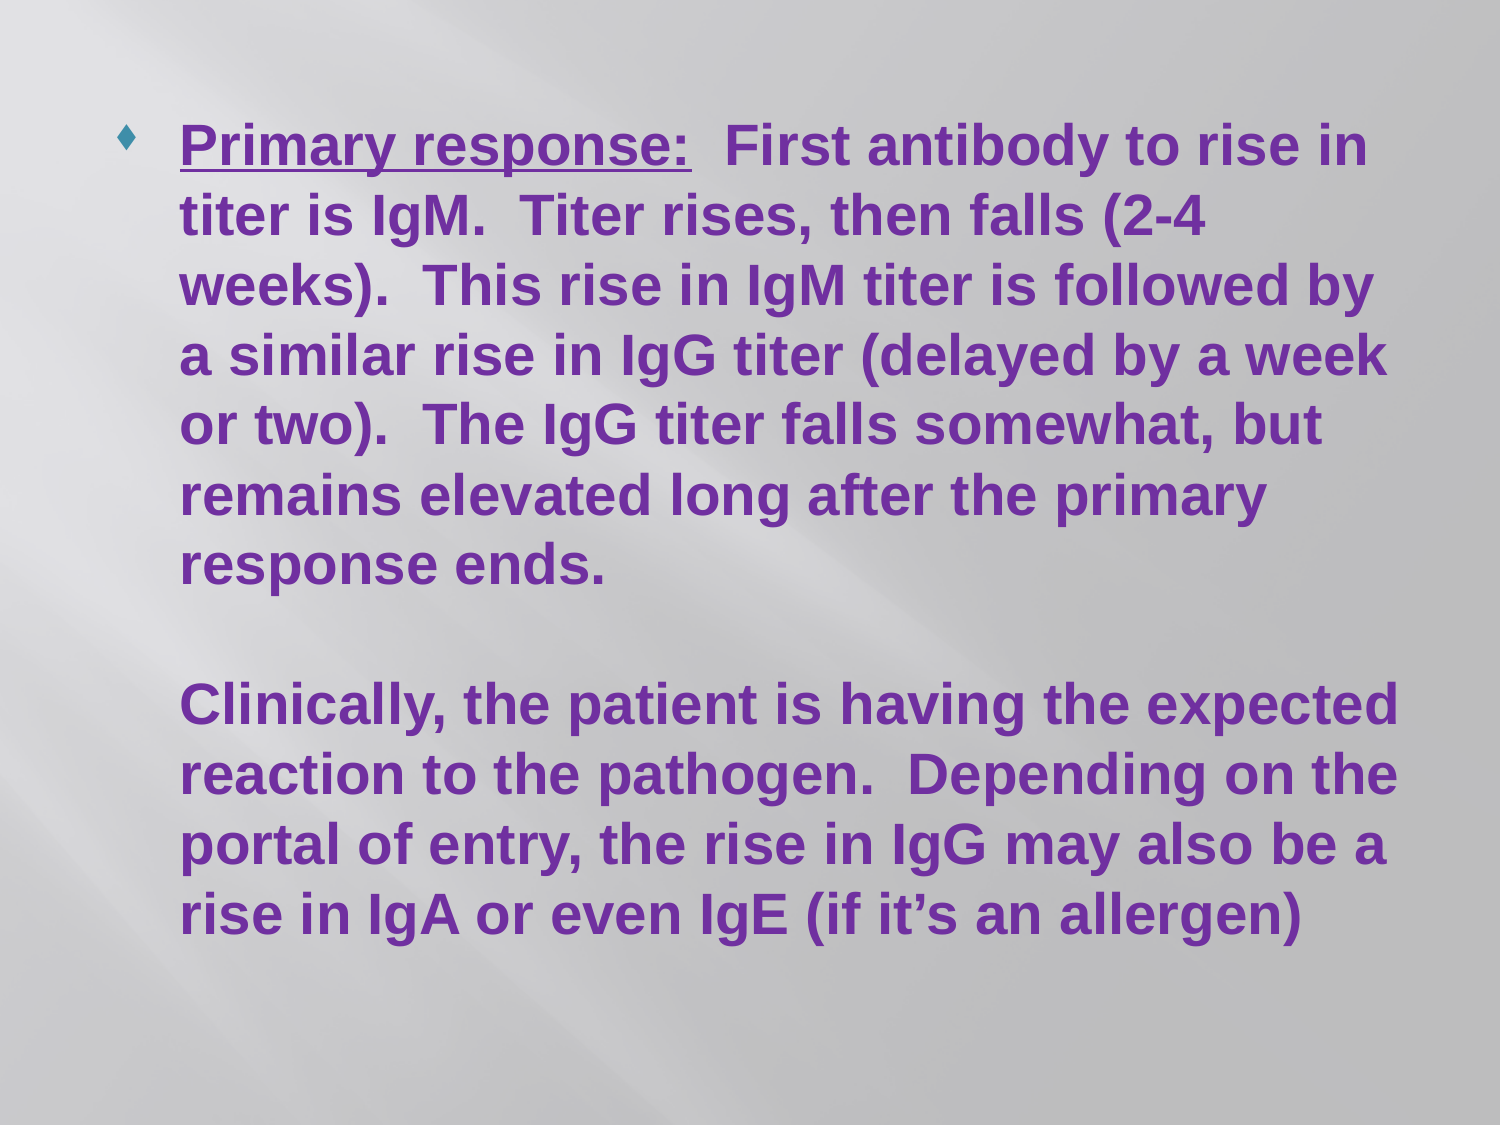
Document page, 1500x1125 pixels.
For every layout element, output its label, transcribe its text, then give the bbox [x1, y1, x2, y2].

list Primary response: First antibody to rise in titer is IgM. Titer rises, then falls (2-4 weeks). This rise in IgM titer is followed by a similar rise in IgG titer (delayed by a week or two). The IgG titer falls somewhat, but remains elevated long after the primary response ends. Clinically, the patient is having the expected reaction to the pathogen. Depending on the portal of entry, the rise in IgG may also be a rise in IgA or even IgE (if it’s an allergen) [75, 99, 1425, 1035]
